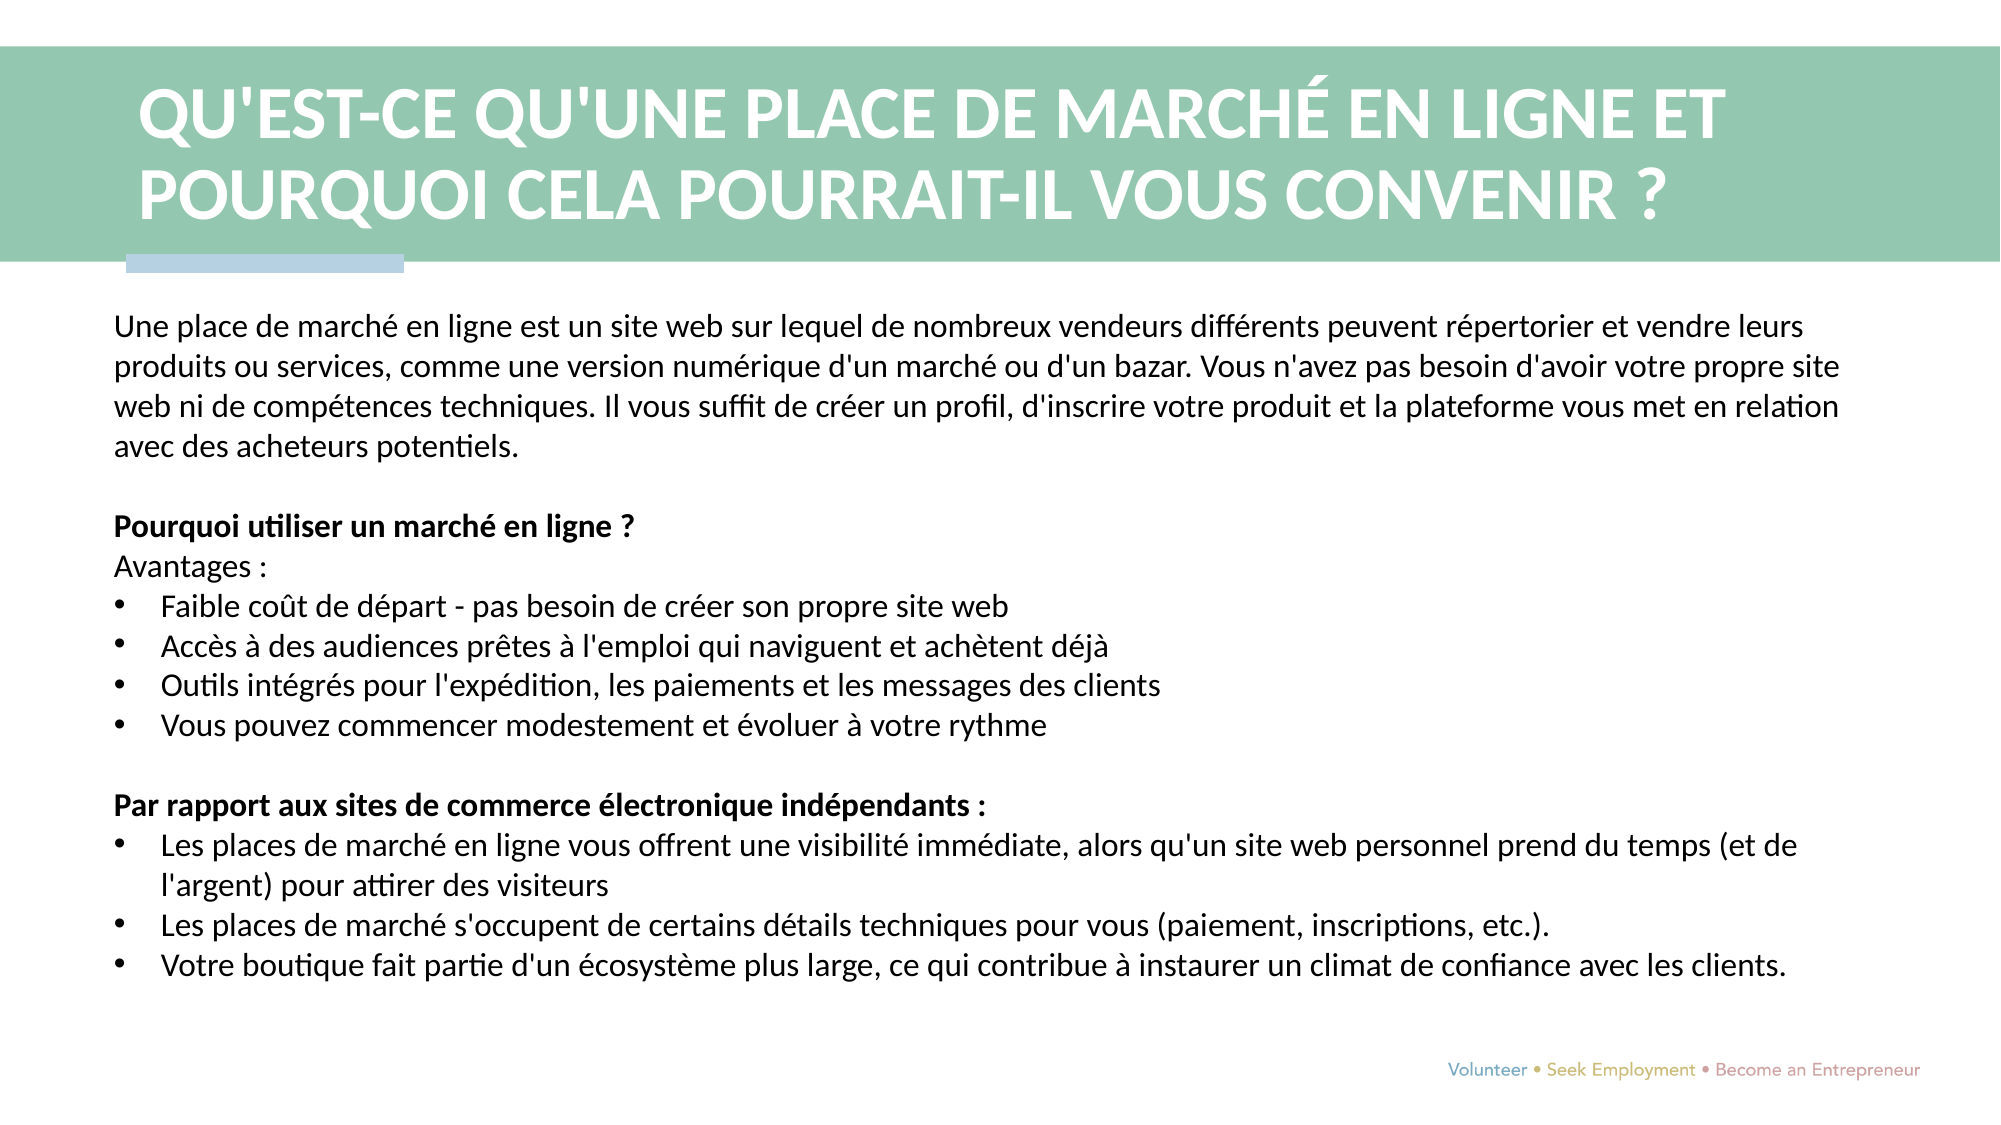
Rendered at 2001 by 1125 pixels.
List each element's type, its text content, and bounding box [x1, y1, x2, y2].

picture [1418, 1046, 1971, 1103]
list QU'EST-CE QU'UNE PLACE DE MARCHÉ EN LIGNE ET POURQUOI CELA POURRAIT-IL VOUS CONVENIR ? [123, 62, 1888, 247]
text_box Une place de marché en ligne est un site web sur lequel de nombreux vendeurs différents peuvent répertorier et vendre leurs produits ou services, comme une version numérique d'un marché ou d'un bazar. Vous n'avez pas besoin d'avoir votre propre site web ni de compétences techniques. Il vous suffit de créer un profil, d'inscrire votre produit et la plateforme vous met en relation avec des acheteurs potentiels. Pourquoi utiliser un marché en ligne ? Avantages : Faible coût de départ - pas besoin de créer son propre site web Accès à des audiences prêtes à l'emploi qui naviguent et achètent déjà Outils intégrés pour l'expédition, les paiements et les messages des clients Vous pouvez commencer modestement et évoluer à votre rythme Par rapport aux sites de commerce électronique indépendants : Les places de marché en ligne vous offrent une visibilité immédiate, alors qu'un site web personnel prend du temps (et de l'argent) pour attirer des visiteurs Les places de marché s'occupent de certains détails techniques pour vous (paiement, inscriptions, etc.). Votre boutique fait partie d'un écosystème plus large, ce qui contribue à instaurer un climat de confiance avec les clients. [99, 296, 1901, 991]
